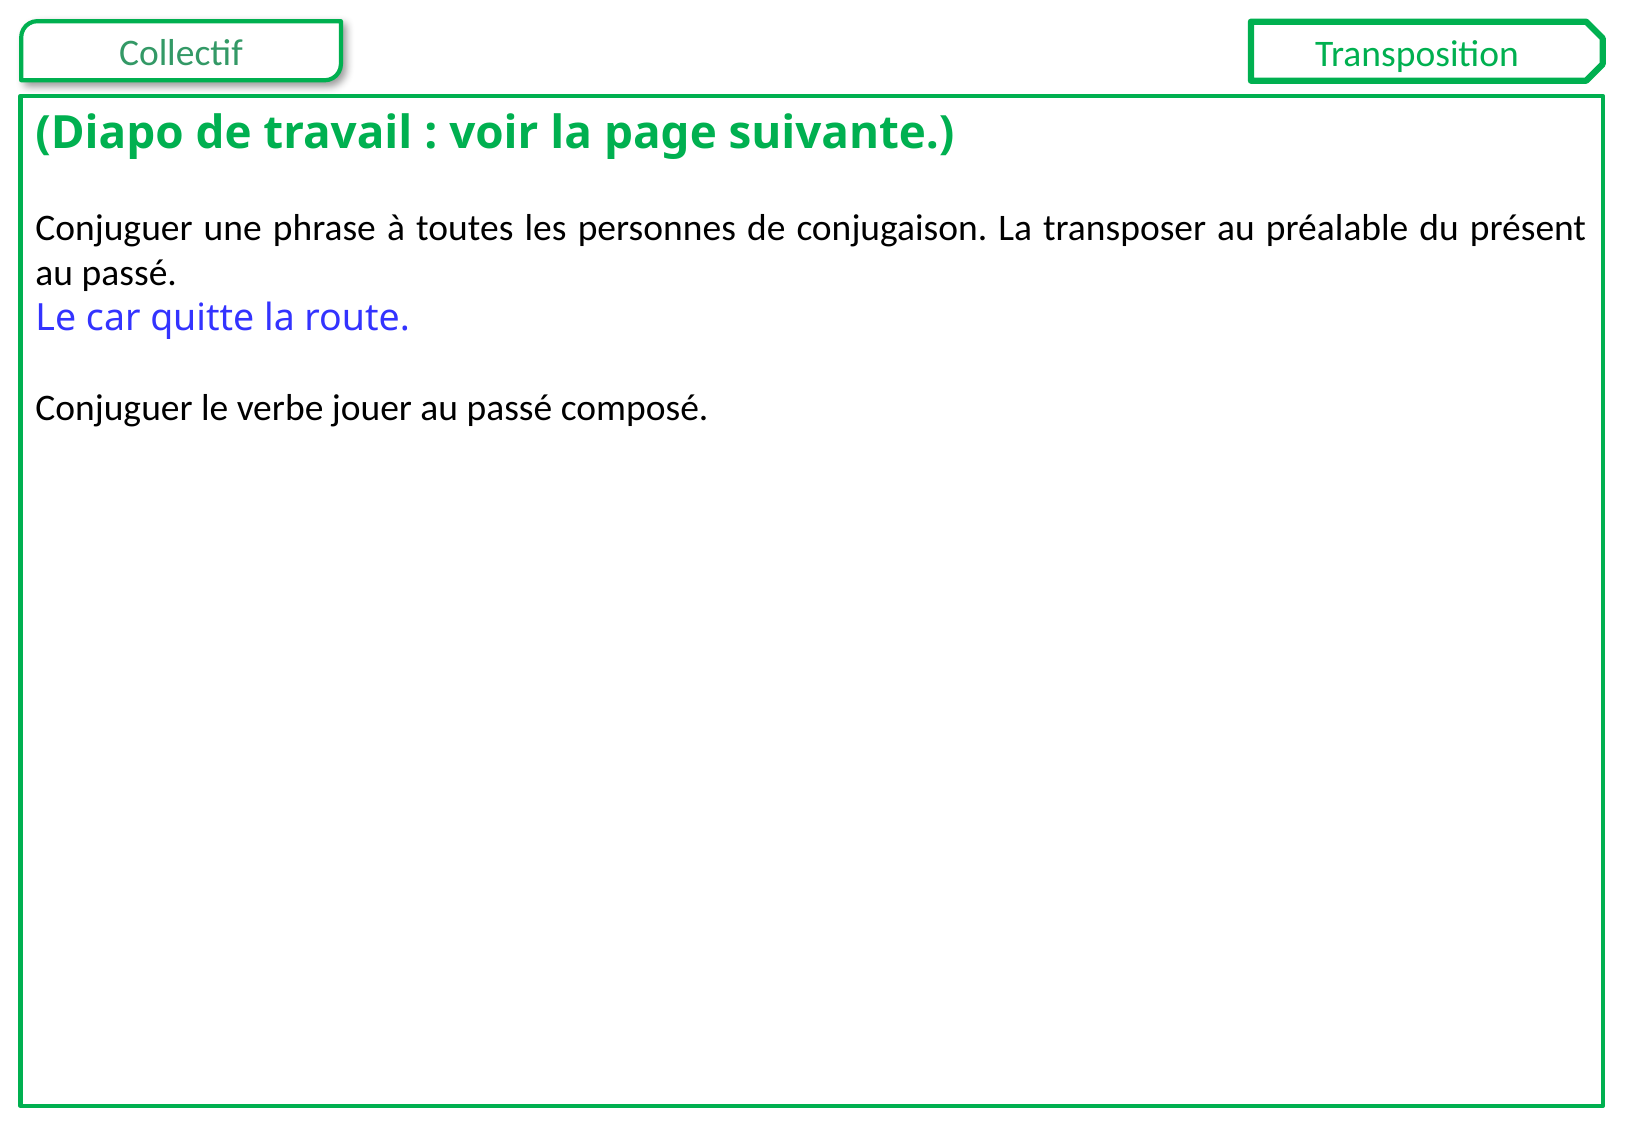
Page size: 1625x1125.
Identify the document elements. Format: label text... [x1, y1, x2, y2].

list Transposition [1250, 21, 1584, 81]
list (Diapo de travail : voir la page suivante.) Conjuguer une phrase à toutes les personnes de conjugaison. La transposer au préalable du présent au passé. Le car quitte la route. Conjuguer le verbe jouer au passé composé. [18, 94, 1605, 1108]
